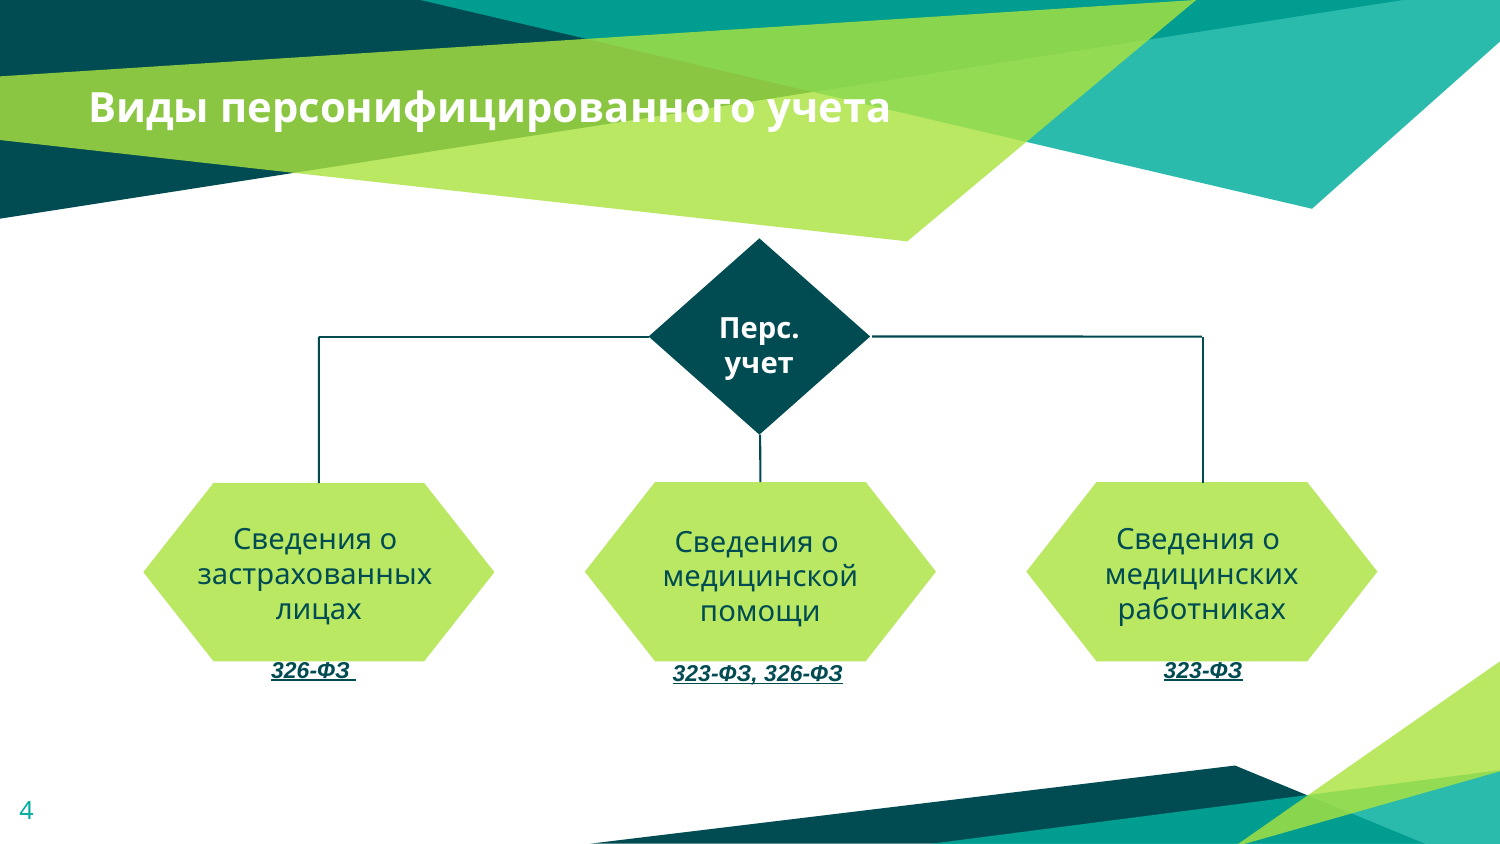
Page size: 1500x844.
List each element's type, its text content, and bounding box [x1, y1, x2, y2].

text_box [629, 482, 892, 515]
text_box [584, 536, 612, 607]
text_box Сведения о медицинской помощи [612, 515, 909, 670]
text_box [1072, 482, 1332, 513]
text_box Сведения о застрахованных лицах [170, 513, 467, 668]
text_box 323-ФЗ, 326-ФЗ [657, 643, 862, 725]
text_box Перс. учет [649, 238, 871, 435]
slide_number 4 [4, 779, 95, 844]
text_box [189, 482, 448, 513]
text_box [909, 537, 936, 607]
text_box [467, 537, 495, 607]
text_box 323-ФЗ [1148, 640, 1353, 722]
text_box [143, 538, 170, 607]
text_box Сведения о медицинских работниках [1053, 513, 1350, 668]
text_box 326-ФЗ [256, 640, 460, 722]
text_box [1350, 536, 1378, 607]
text_box [1026, 537, 1053, 606]
title Виды персонифицированного учета [73, 65, 1283, 206]
